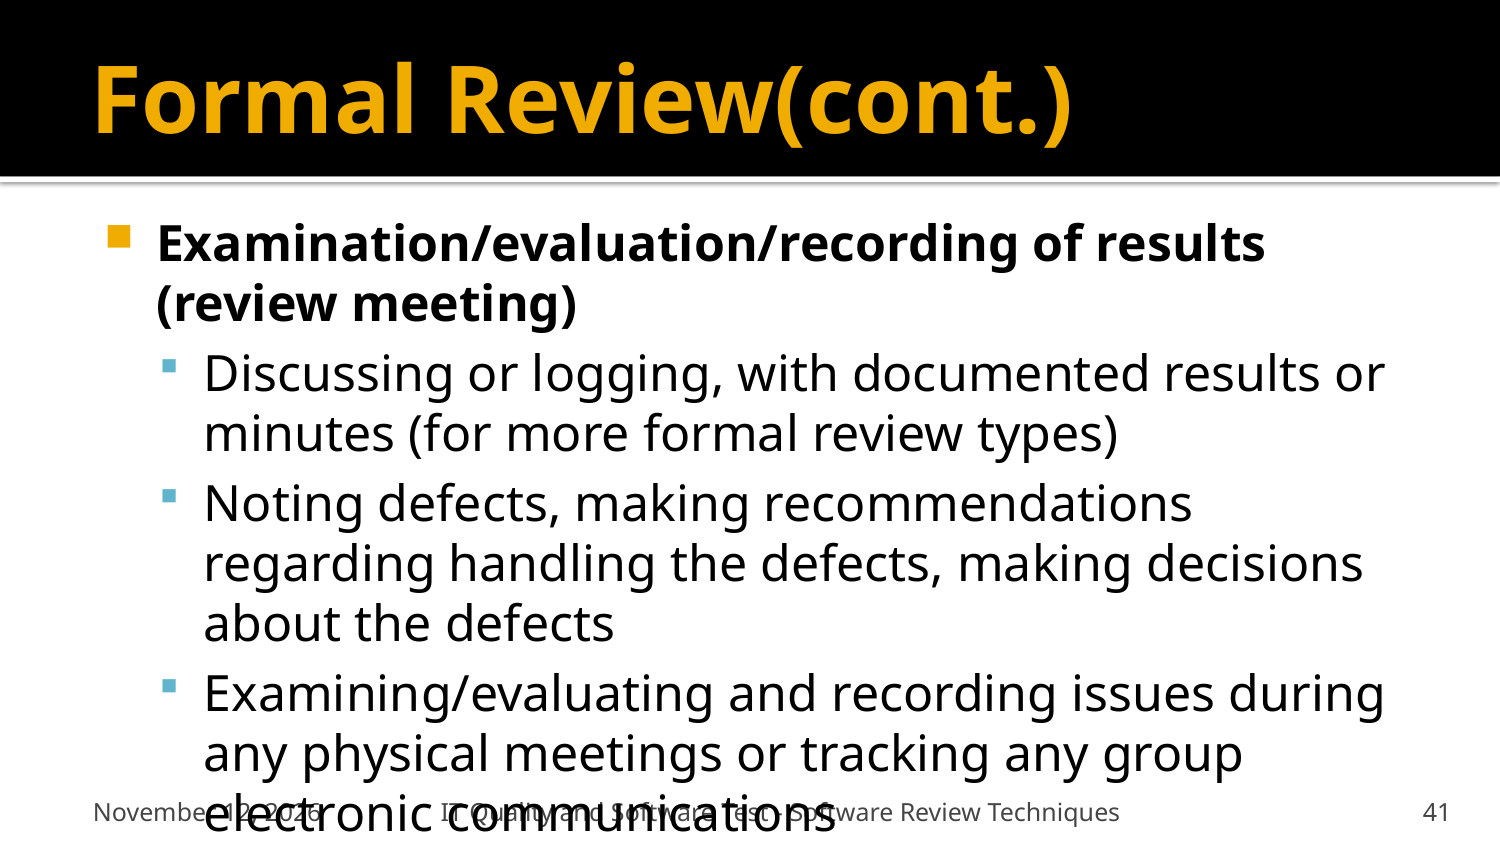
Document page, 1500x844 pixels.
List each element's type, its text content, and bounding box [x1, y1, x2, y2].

title Formal Review(cont.) [75, 19, 1425, 174]
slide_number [75, 796, 425, 831]
list Examination/evaluation/recording of results (review meeting) Discussing or logging, with documented results or minutes (for more formal review types) Noting defects, making recommendations regarding handling the defects, making decisions about the defects Examining/evaluating and recording issues during any physical meetings or tracking any group electronic communications [75, 196, 1425, 810]
footer IT Quality and Software Test - Software Review Techniques [433, 796, 1337, 831]
slide_number 41 [1345, 796, 1467, 831]
